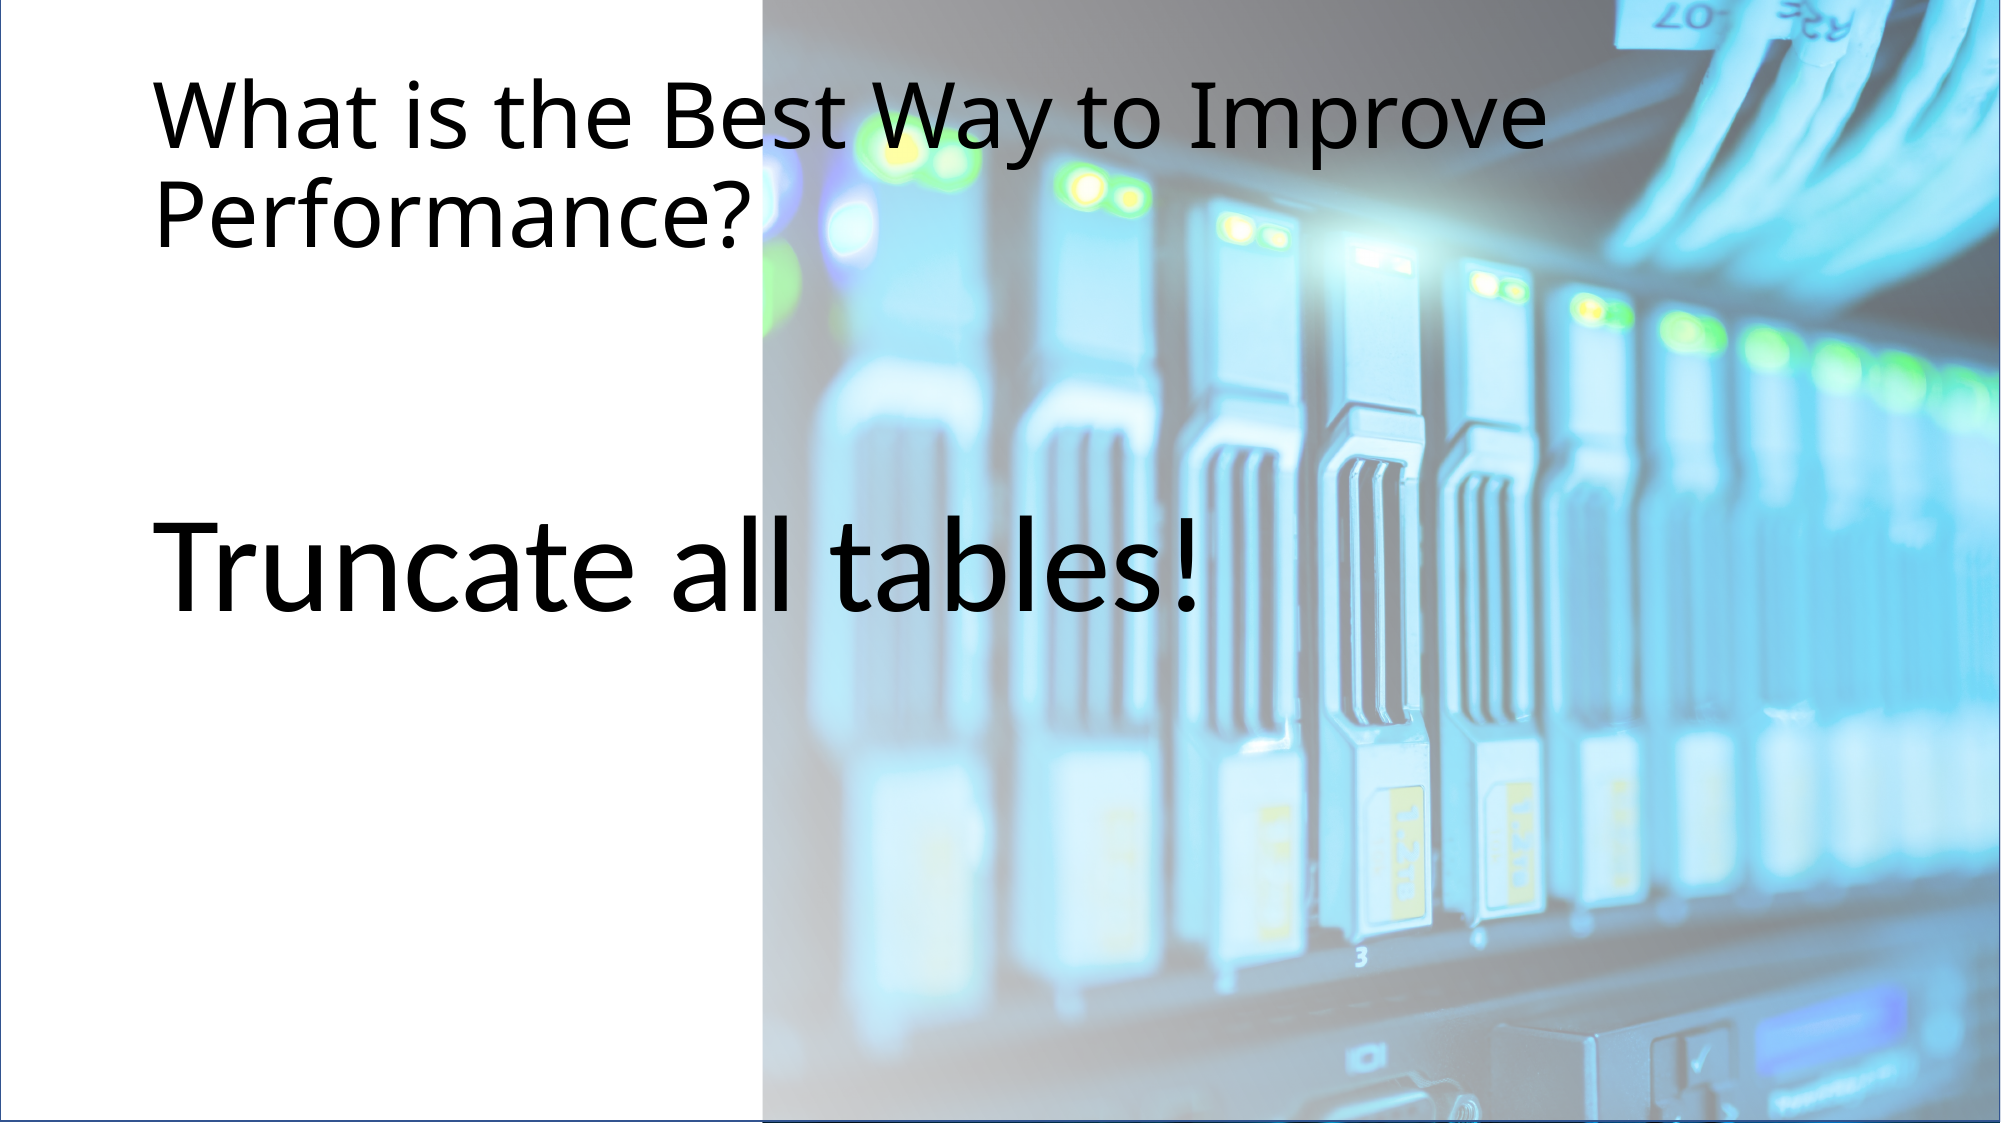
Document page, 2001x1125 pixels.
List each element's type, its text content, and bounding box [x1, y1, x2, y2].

list Truncate all tables! [137, 299, 1863, 1014]
title What is the Best Way to Improve Performance? [137, 59, 1863, 278]
